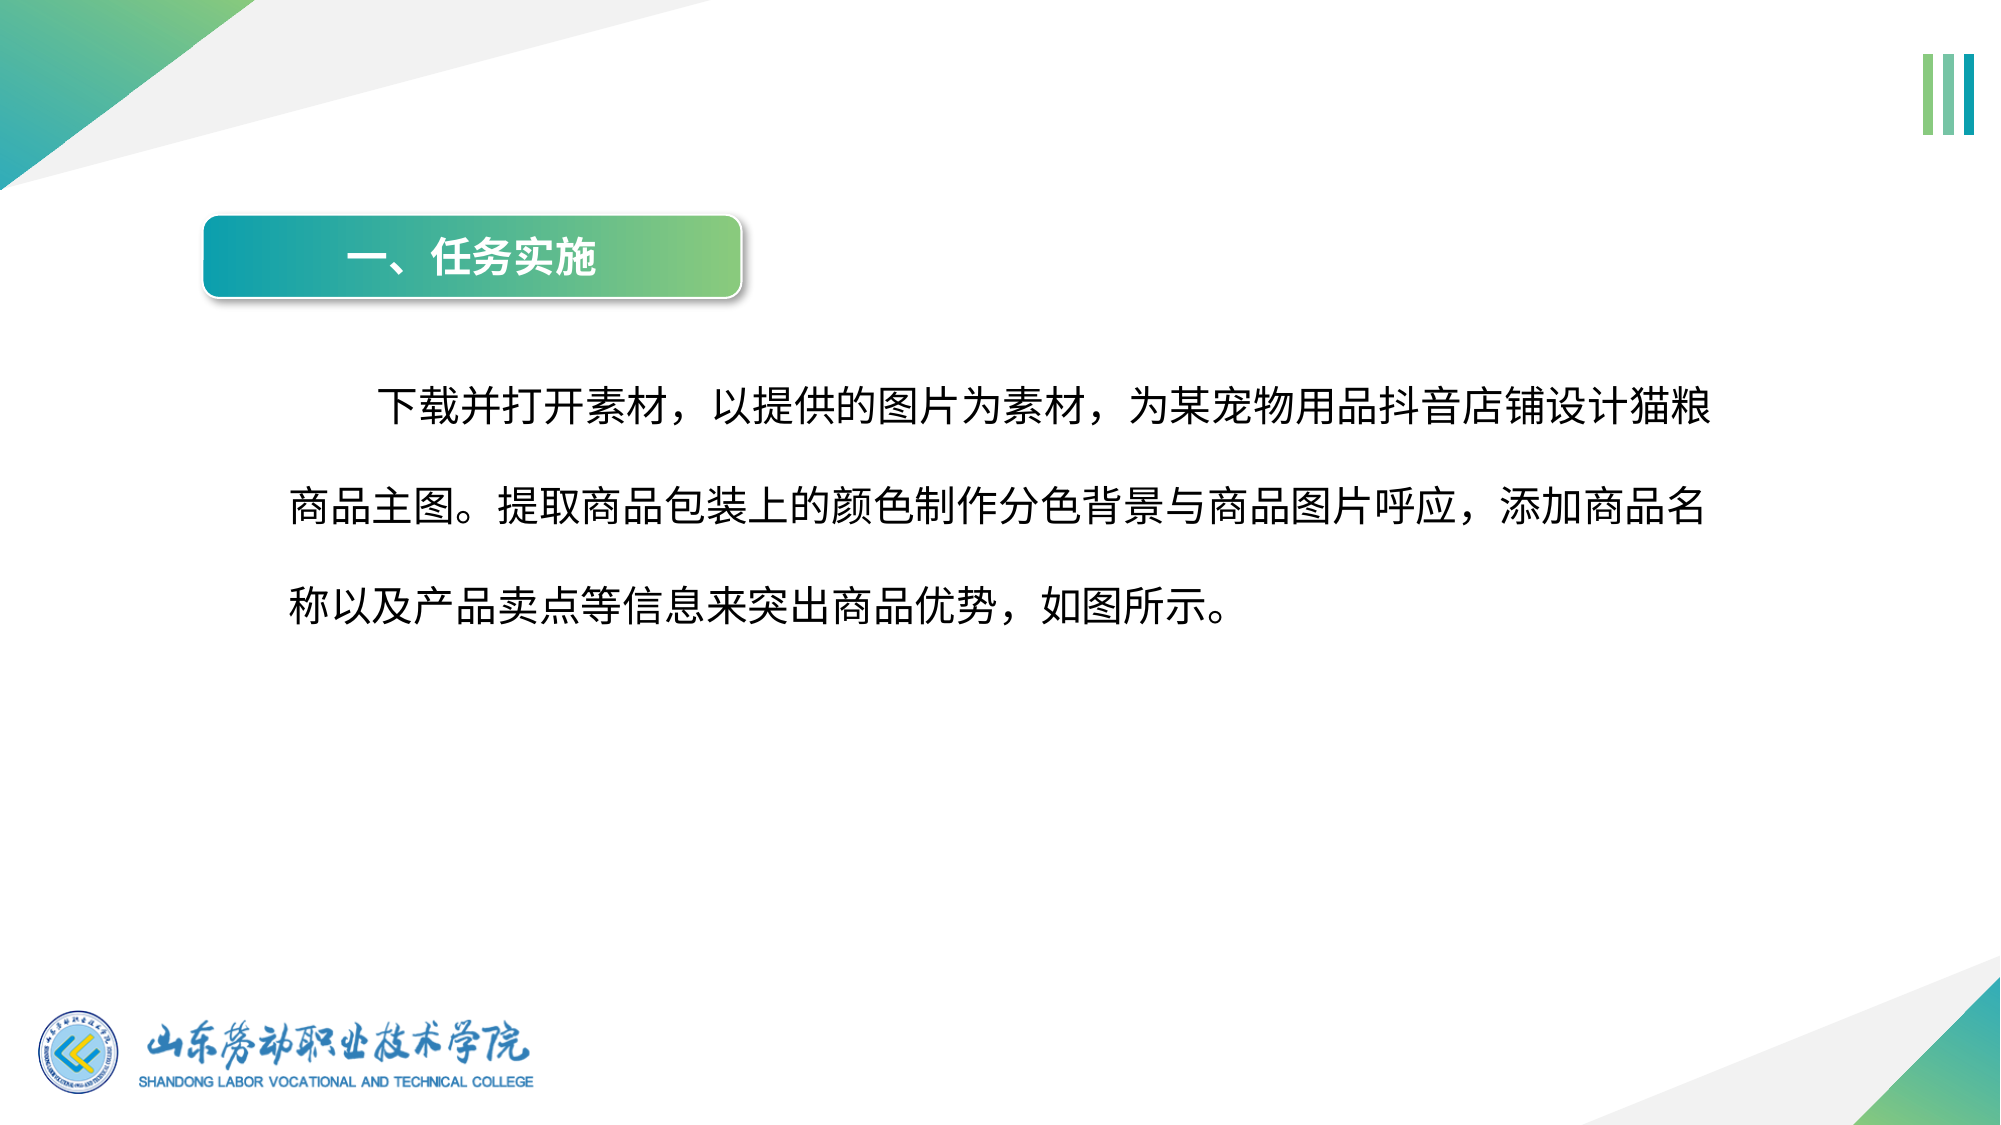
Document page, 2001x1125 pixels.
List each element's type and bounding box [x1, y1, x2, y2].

picture [38, 1010, 550, 1094]
text_box [0, 0, 2000, 1125]
text_box [78, 214, 866, 298]
text_box [1928, 54, 1969, 136]
